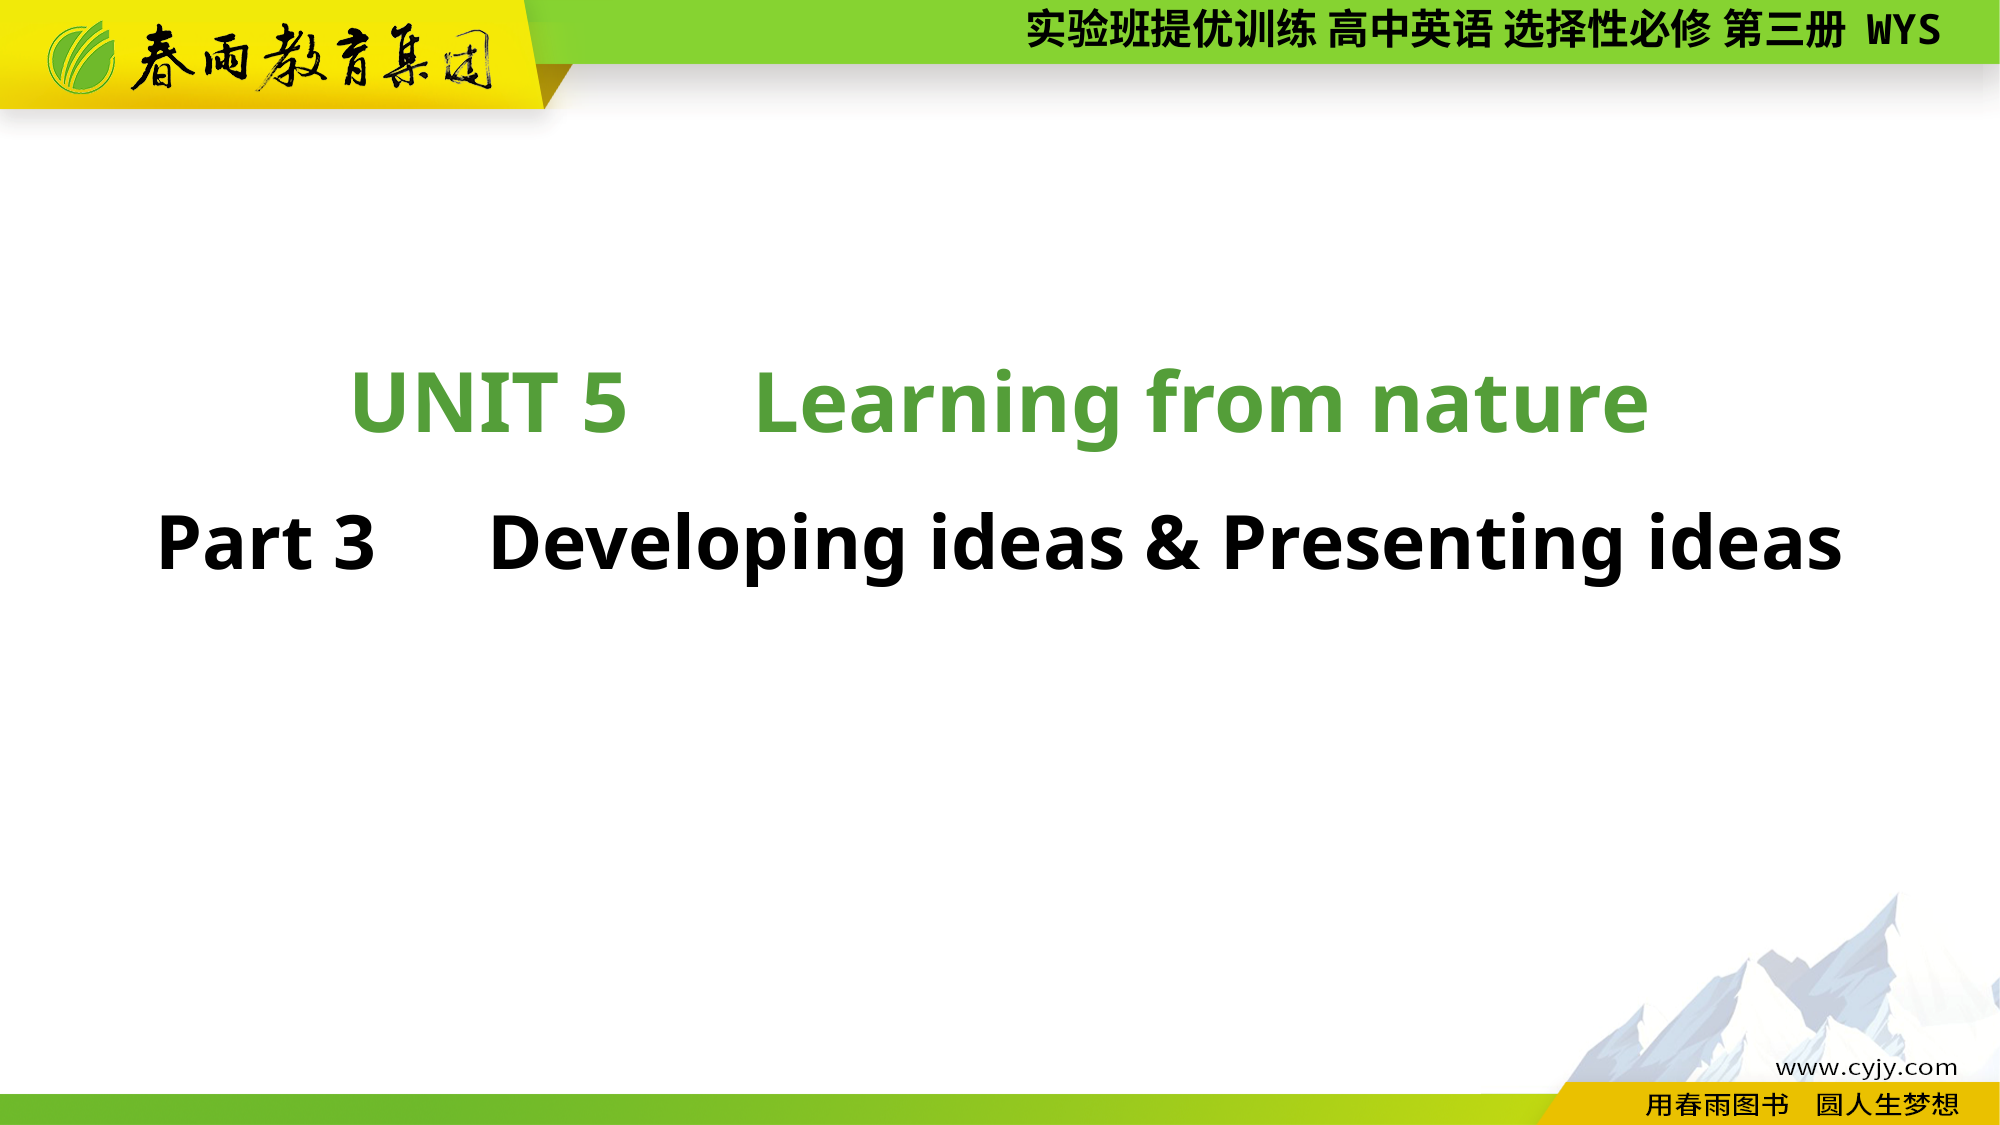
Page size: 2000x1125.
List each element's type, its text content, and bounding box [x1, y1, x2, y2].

text_box UNIT 5 Learning from nature Part 3 Developing ideas & Presenting ideas [54, 291, 1946, 592]
picture [0, 0, 2000, 1125]
